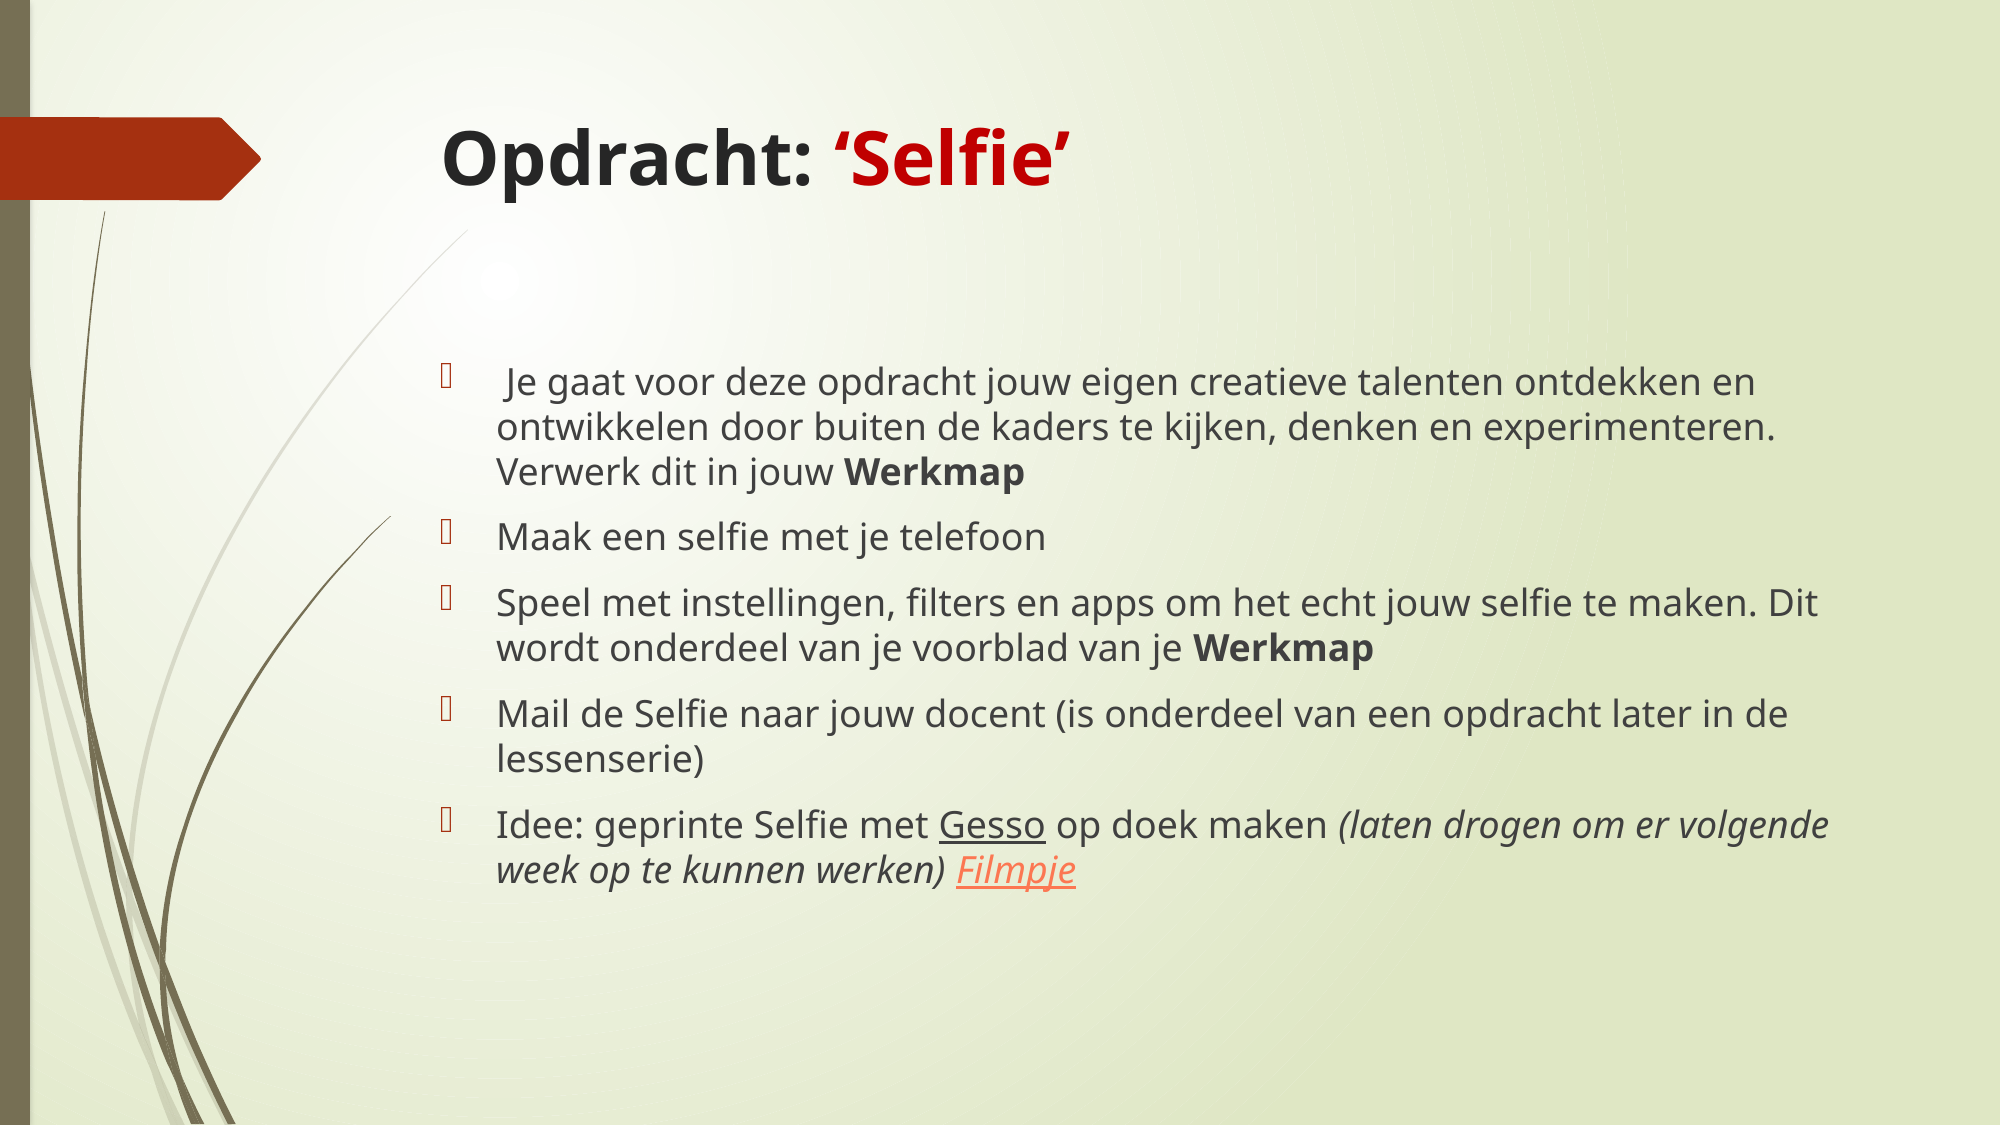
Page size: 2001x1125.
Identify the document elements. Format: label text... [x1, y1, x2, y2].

title Opdracht: ‘Selfie’ [425, 102, 1888, 313]
list Je gaat voor deze opdracht jouw eigen creatieve talenten ontdekken en ontwikkelen door buiten de kaders te kijken, denken en experimenteren. Verwerk dit in jouw Werkmap Maak een selfie met je telefoon Speel met instellingen, filters en apps om het echt jouw selfie te maken. Dit wordt onderdeel van je voorblad van je Werkmap Mail de Selfie naar jouw docent (is onderdeel van een opdracht later in de lessenserie) Idee: geprinte Selfie met Gesso op doek maken (laten drogen om er volgende week op te kunnen werken) Filmpje [424, 350, 1888, 970]
